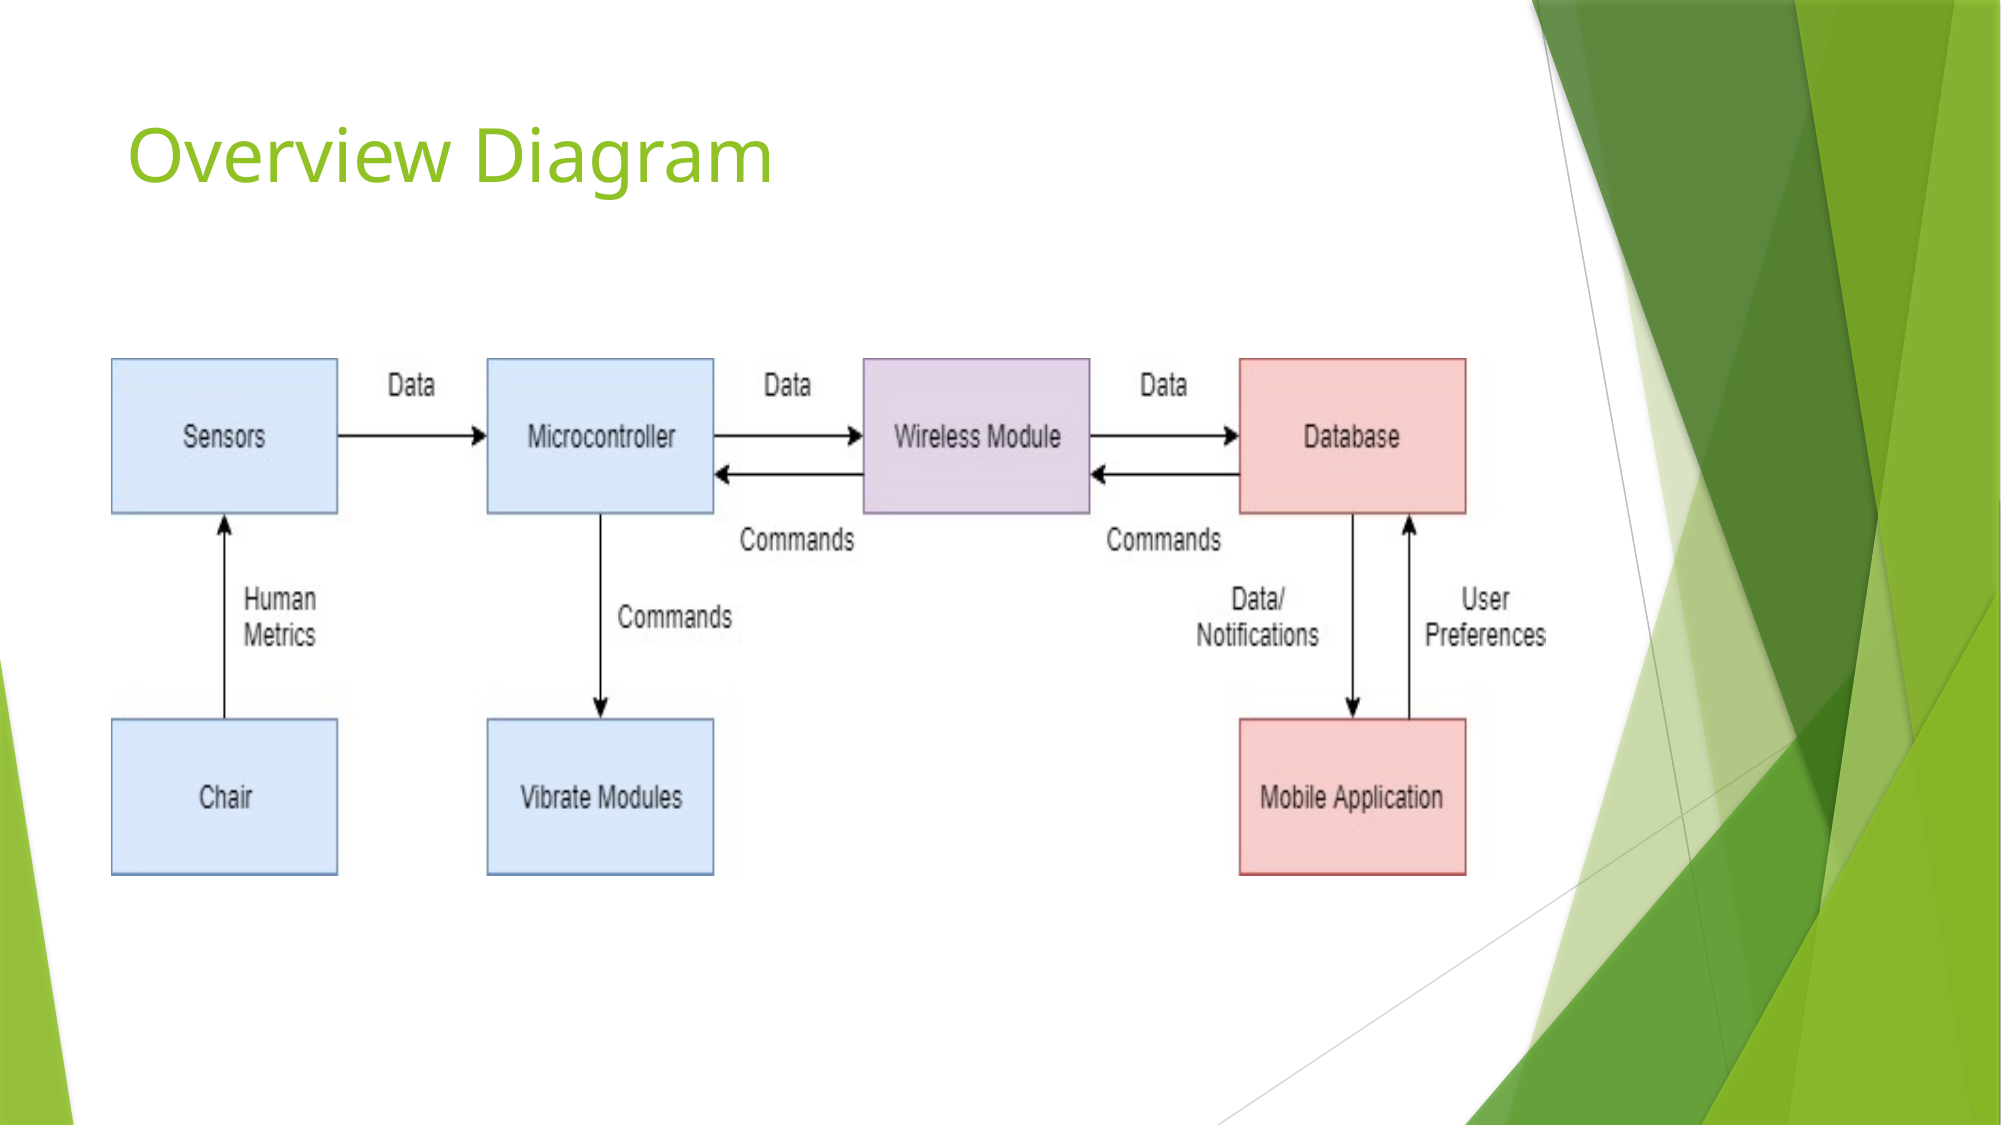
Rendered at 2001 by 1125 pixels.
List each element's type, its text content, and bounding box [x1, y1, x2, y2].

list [110, 357, 1546, 877]
title Overview Diagram [111, 99, 1522, 317]
